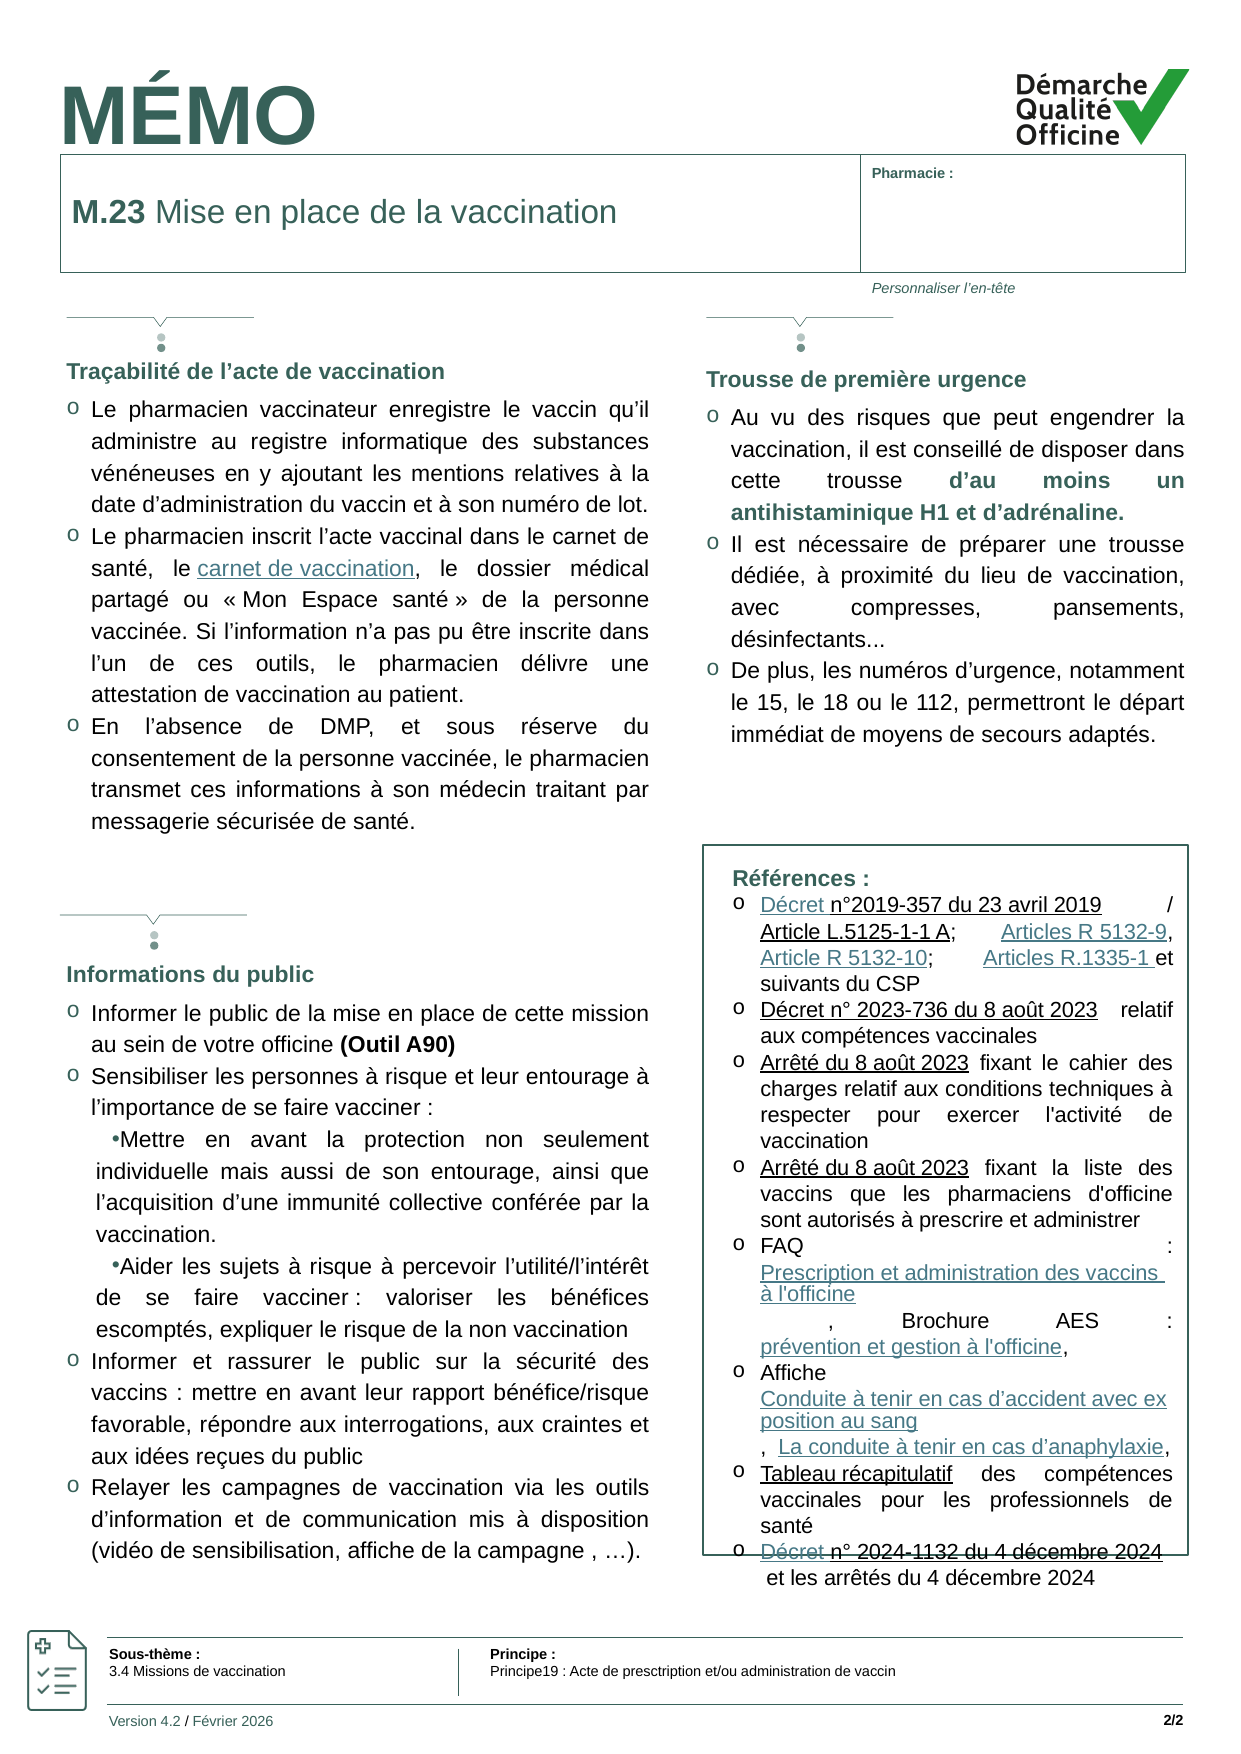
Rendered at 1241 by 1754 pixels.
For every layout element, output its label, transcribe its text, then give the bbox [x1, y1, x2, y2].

text_box Informations du public Informer le public de la mise en place de cette mission au sein de votre officine (Outil A90) Sensibiliser les personnes à risque et leur entourage à l’importance de se faire vacciner : Mettre en avant la protection non seulement individuelle mais aussi de son entourage, ainsi que l’acquisition d’une immunité collective conférée par la vaccination. Aider les sujets à risque à percevoir l’utilité/l’intérêt de se faire vacciner : valoriser les bénéfices escomptés, expliquer le risque de la non vaccination Informer et rassurer le public sur la sécurité des vaccins : mettre en avant leur rapport bénéfice/risque favorable, répondre aux interrogations, aux craintes et aux idées reçues du public Relayer les campagnes de vaccination via les outils d’information et de communication mis à disposition (vidéo de sensibilisation, affiche de la campagne , …). [66, 962, 650, 1576]
text_box Références : Décret n°2019-357 du 23 avril 2019 / Article L.5125-1-1 A; Articles R 5132-9, Article R 5132-10; Articles R.1335-1 et suivants du CSP Décret n° 2023-736 du 8 août 2023 relatif aux compétences vaccinales Arrêté du 8 août 2023 fixant le cahier des charges relatif aux conditions techniques à respecter pour exercer l'activité de vaccination Arrêté du 8 août 2023 fixant la liste des vaccins que les pharmaciens d'officine sont autorisés à prescrire et administrer FAQ : Prescription et administration des vaccins à l'officine , Brochure AES : prévention et gestion à l'officine, Affiche Conduite à tenir en cas d’accident avec exposition au sang, La conduite à tenir en cas d’anaphylaxie, Tableau récapitulatif des compétences vaccinales pour les professionnels de santé Décret n° 2024-1132 du 4 décembre 2024 et les arrêtés du 4 décembre 2024 [702, 844, 1189, 1555]
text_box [59, 914, 248, 951]
picture [1015, 69, 1191, 145]
list Pharmacie : [860, 153, 1186, 273]
picture [26, 1629, 87, 1712]
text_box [705, 316, 894, 353]
text_box Trousse de première urgence Au vu des risques que peut engendrer la vaccination, il est conseillé de disposer dans cette trousse d’au moins un antihistaminique H1 et d’adrénaline. Il est nécessaire de préparer une trousse dédiée, à proximité du lieu de vaccination, avec compresses, pansements, désinfectants... De plus, les numéros d’urgence, notamment le 15, le 18 ou le 112, permettront le départ immédiat de moyens de secours adaptés. [705, 367, 1185, 710]
text_box Principe : Principe19 : Acte de presctription et/ou administration de vaccin [490, 1637, 1158, 1705]
footer Sous-thème : 3.4 Missions de vaccination [109, 1637, 452, 1705]
list Personnaliser l’en-tête [860, 274, 1186, 307]
title mémo [59, 76, 1033, 153]
list M.23 Mise en place de la vaccination [59, 153, 860, 273]
text_box Traçabilité de l’acte de vaccination Le pharmacien vaccinateur enregistre le vaccin qu’il administre au registre informatique des substances vénéneuses en y ajoutant les mentions relatives à la date d’administration du vaccin et à son numéro de lot. Le pharmacien inscrit l’acte vaccinal dans le carnet de santé, le carnet de vaccination, le dossier médical partagé ou « Mon Espace santé » de la personne vaccinée. Si l’information n’a pas pu être inscrite dans l’un de ces outils, le pharmacien délivre une attestation de vaccination au patient. En l’absence de DMP, et sous réserve du consentement de la personne vaccinée, le pharmacien transmet ces informations à son médecin traitant par messagerie sécurisée de santé. [66, 359, 650, 854]
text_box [66, 316, 255, 353]
slide_number 2/2 [1087, 1705, 1184, 1735]
slide_number Version 4.2 / Février 2026 [108, 1706, 388, 1733]
